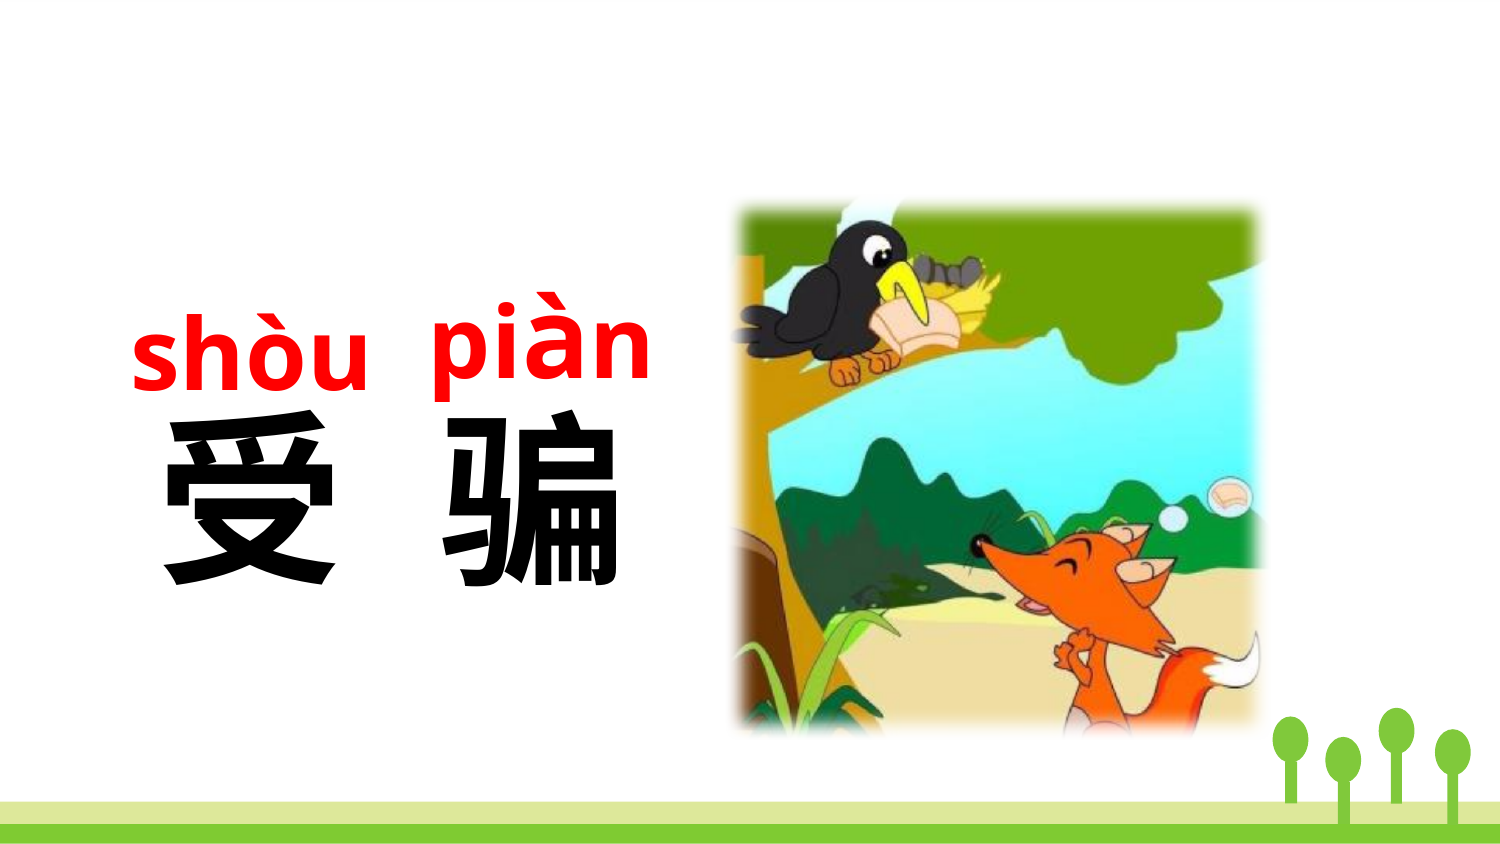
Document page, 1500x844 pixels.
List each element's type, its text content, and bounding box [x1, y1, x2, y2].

text_box piàn [388, 260, 695, 407]
text_box 骗 [402, 407, 665, 614]
text_box shòu [73, 284, 402, 416]
picture [0, 0, 1500, 801]
text_box 受 [104, 416, 397, 614]
